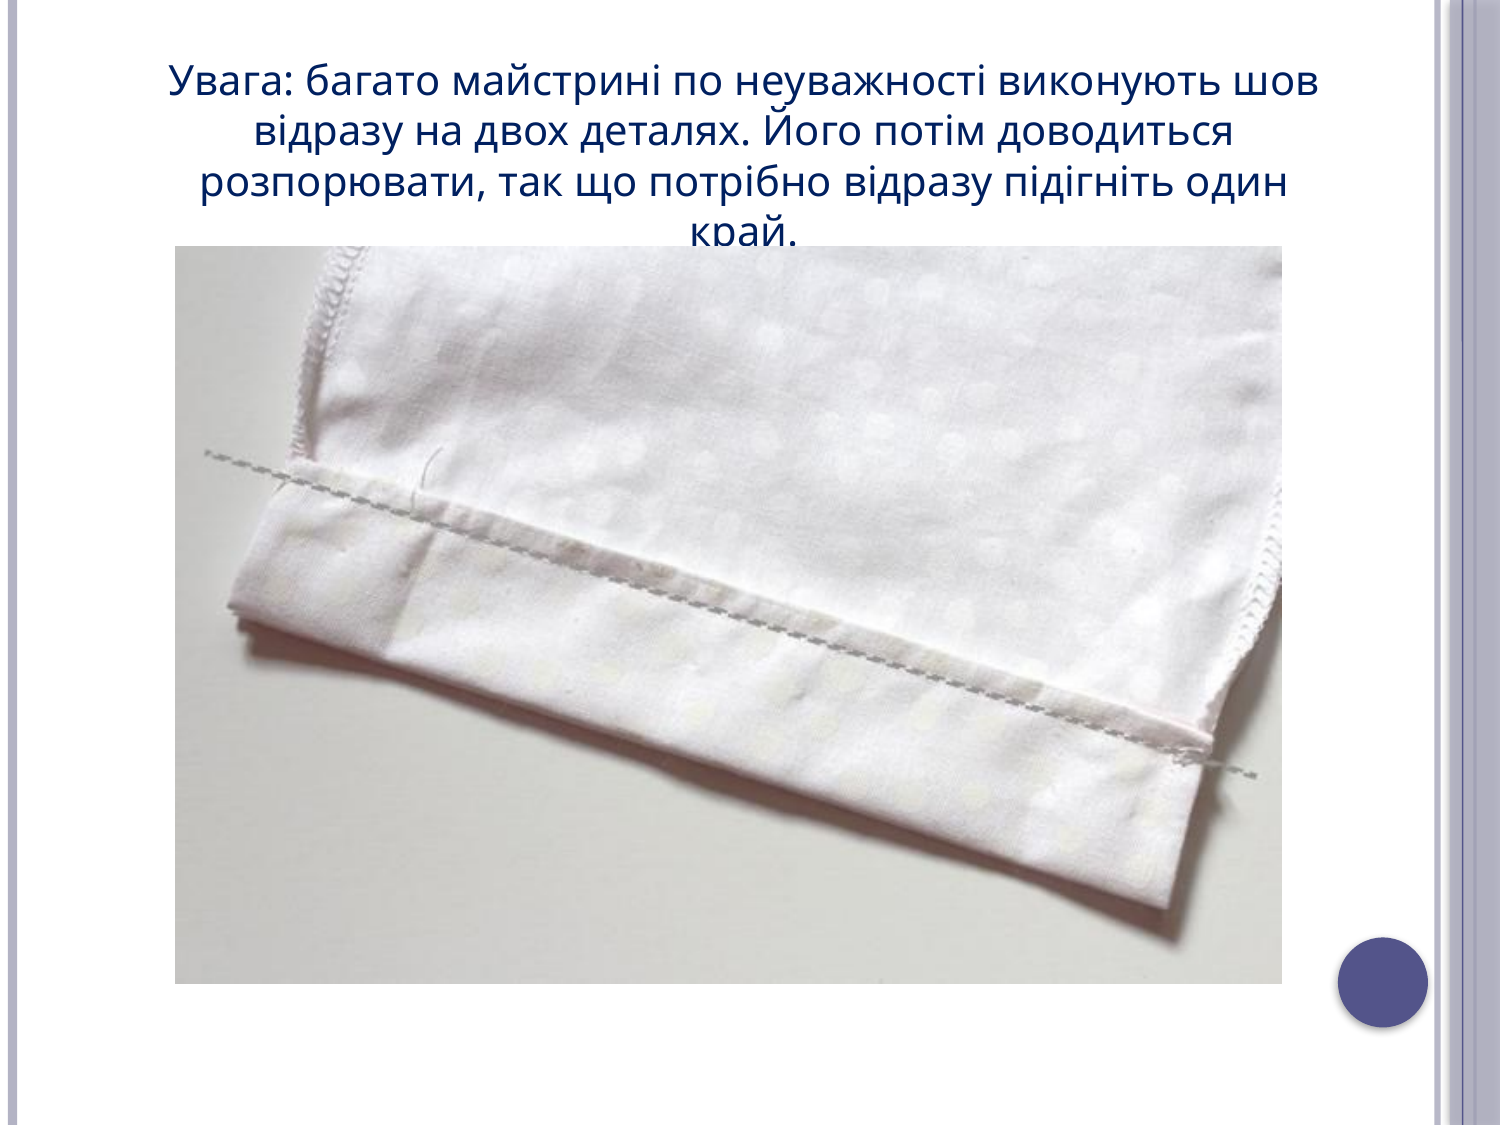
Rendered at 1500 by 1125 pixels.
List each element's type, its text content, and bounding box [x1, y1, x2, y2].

picture [175, 245, 1282, 985]
text_box Увага: багато майстрині по неуважності виконують шов відразу на двох деталях. Його потім доводиться розпорювати, так що потрібно відразу підігніть один край. [128, 46, 1360, 262]
